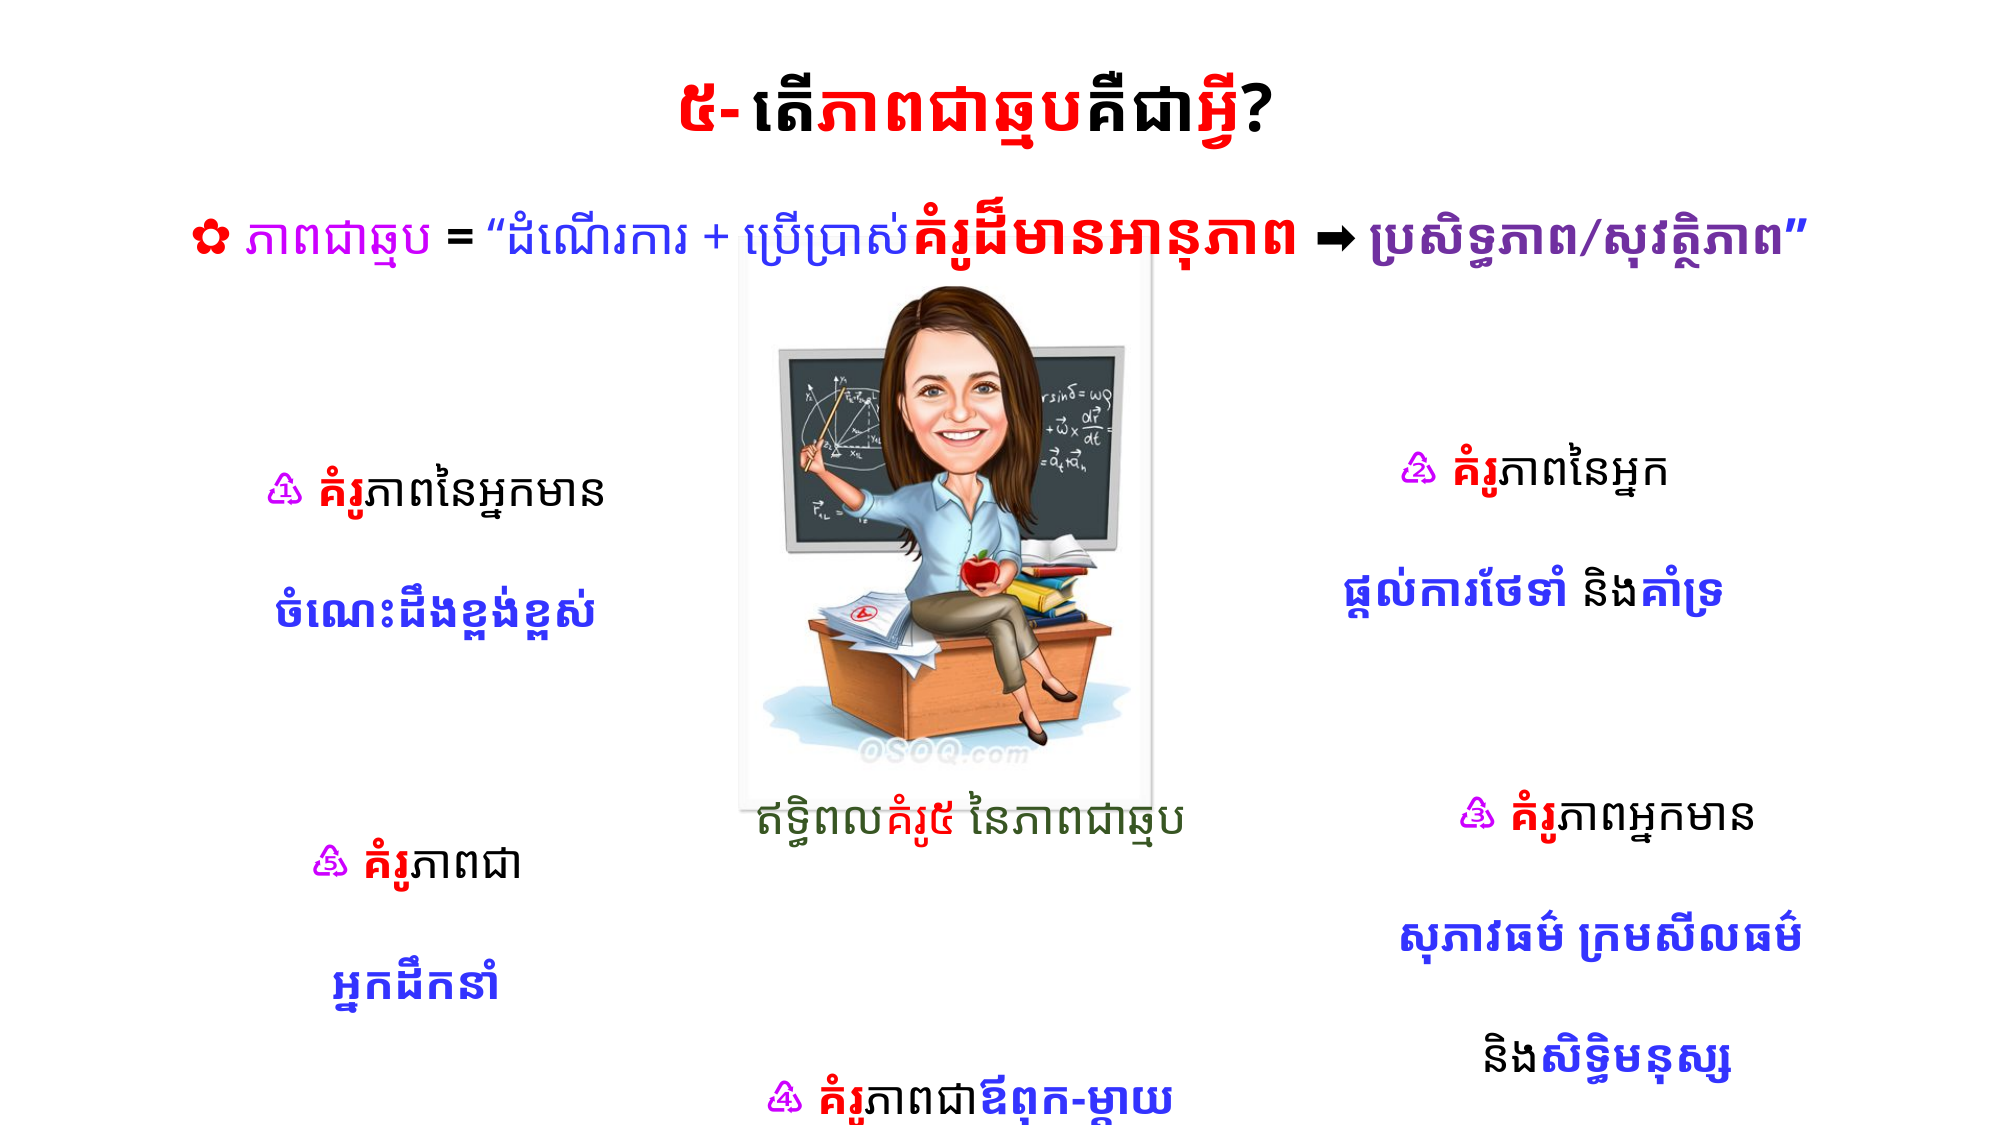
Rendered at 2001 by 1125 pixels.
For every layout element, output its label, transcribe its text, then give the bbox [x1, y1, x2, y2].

picture [738, 236, 1156, 815]
text_box ♶ គំរូភាពជាឪពុក-ម្តាយ [366, 995, 1575, 1125]
text_box ♵ គំរូភាពអ្នកមាន សុភាវធម៌ ក្រមសីលធម៌ និងសិទ្ធិមនុស្ស [1150, 711, 2000, 1042]
text_box ♳ គំរូភាពនៃអ្នកមាន ចំណេះដឹងខ្ពង់ខ្ពស់ [133, 387, 738, 644]
text_box ♷ គំរូភាពជា អ្នកដឹកនាំ [119, 759, 715, 942]
text_box ♴ គំរូភាពនៃអ្នក ផ្តល់ការថែទាំ និងគាំទ្រ [1230, 366, 1838, 621]
text_box ឥទ្ធិពលគំរូ៥ នៃភាពជាឆ្មប [536, 753, 1150, 853]
text_box ✿ ភាពជាឆ្មប = “ដំណើរការ + ប្រើប្រាស់គំរូដ៏មានអានុភាព ➡ ប្រសិទ្ធភាព/សុវត្ថិភាព” [0, 184, 2000, 274]
text_box ៥- តើភាពជាឆ្មបគឺជាអ្វី? [548, 17, 1395, 153]
